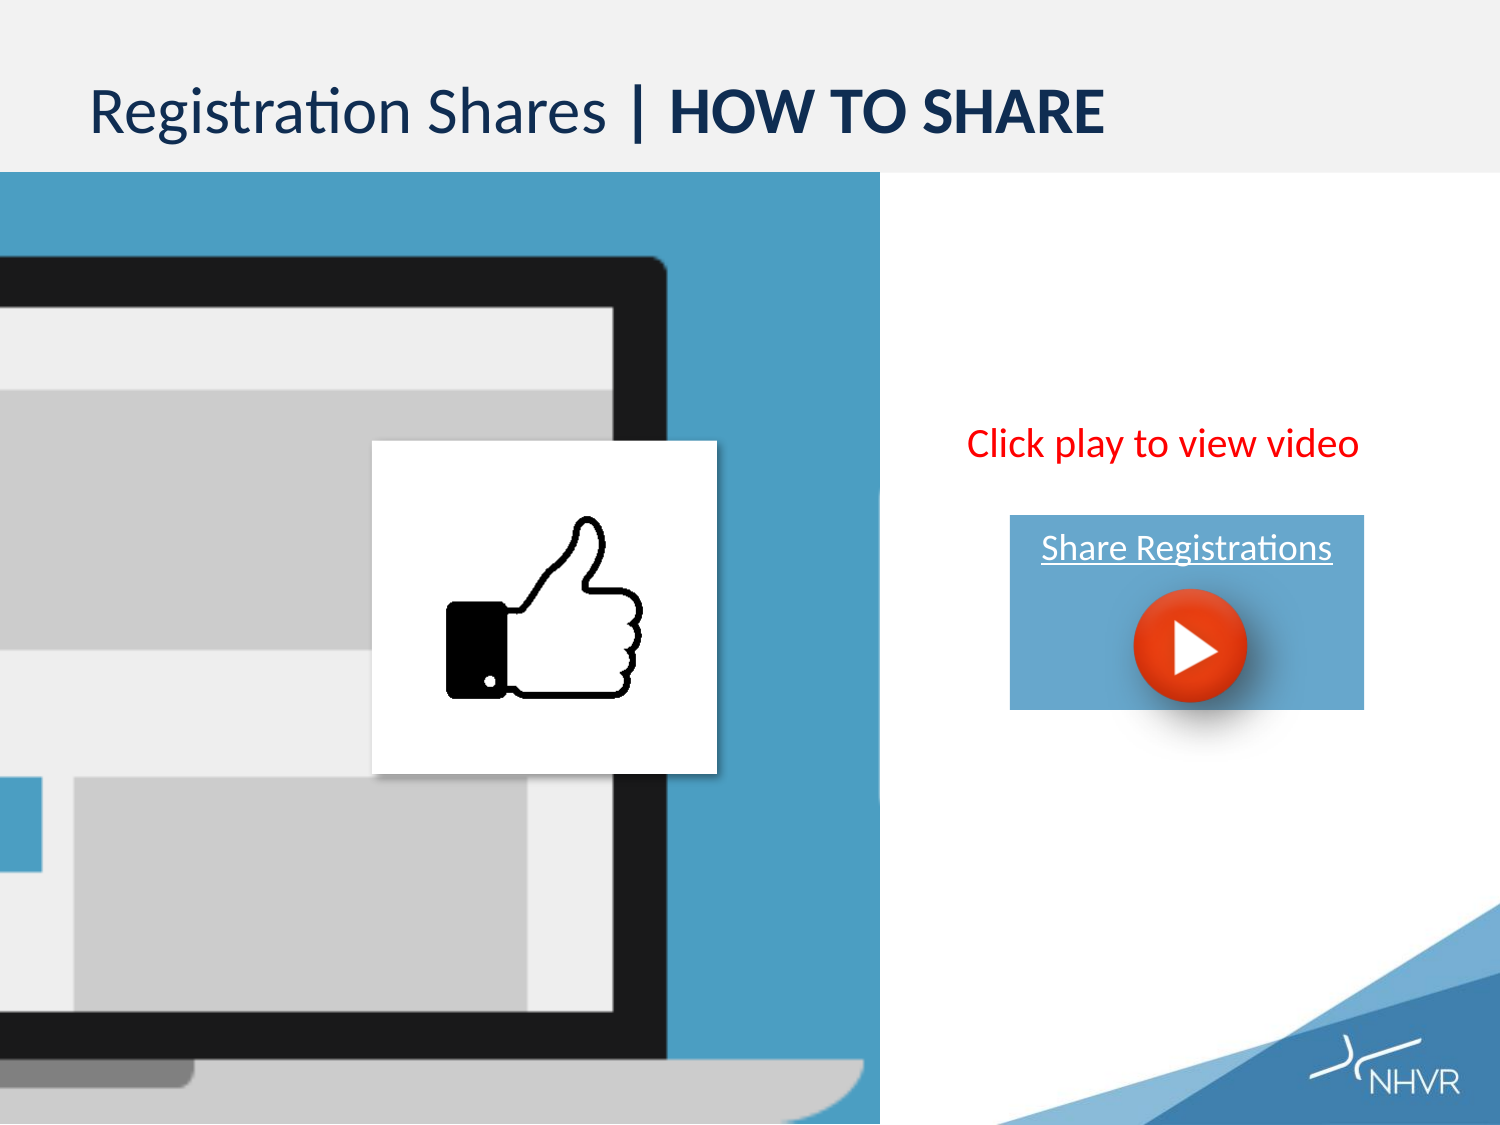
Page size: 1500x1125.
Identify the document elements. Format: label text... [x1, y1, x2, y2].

list Click play to view video [952, 349, 1456, 483]
picture [0, 172, 1500, 1125]
text_box Share Registrations [1009, 515, 1365, 710]
title Registration Shares | HOW TO SHARE [75, 59, 1425, 188]
